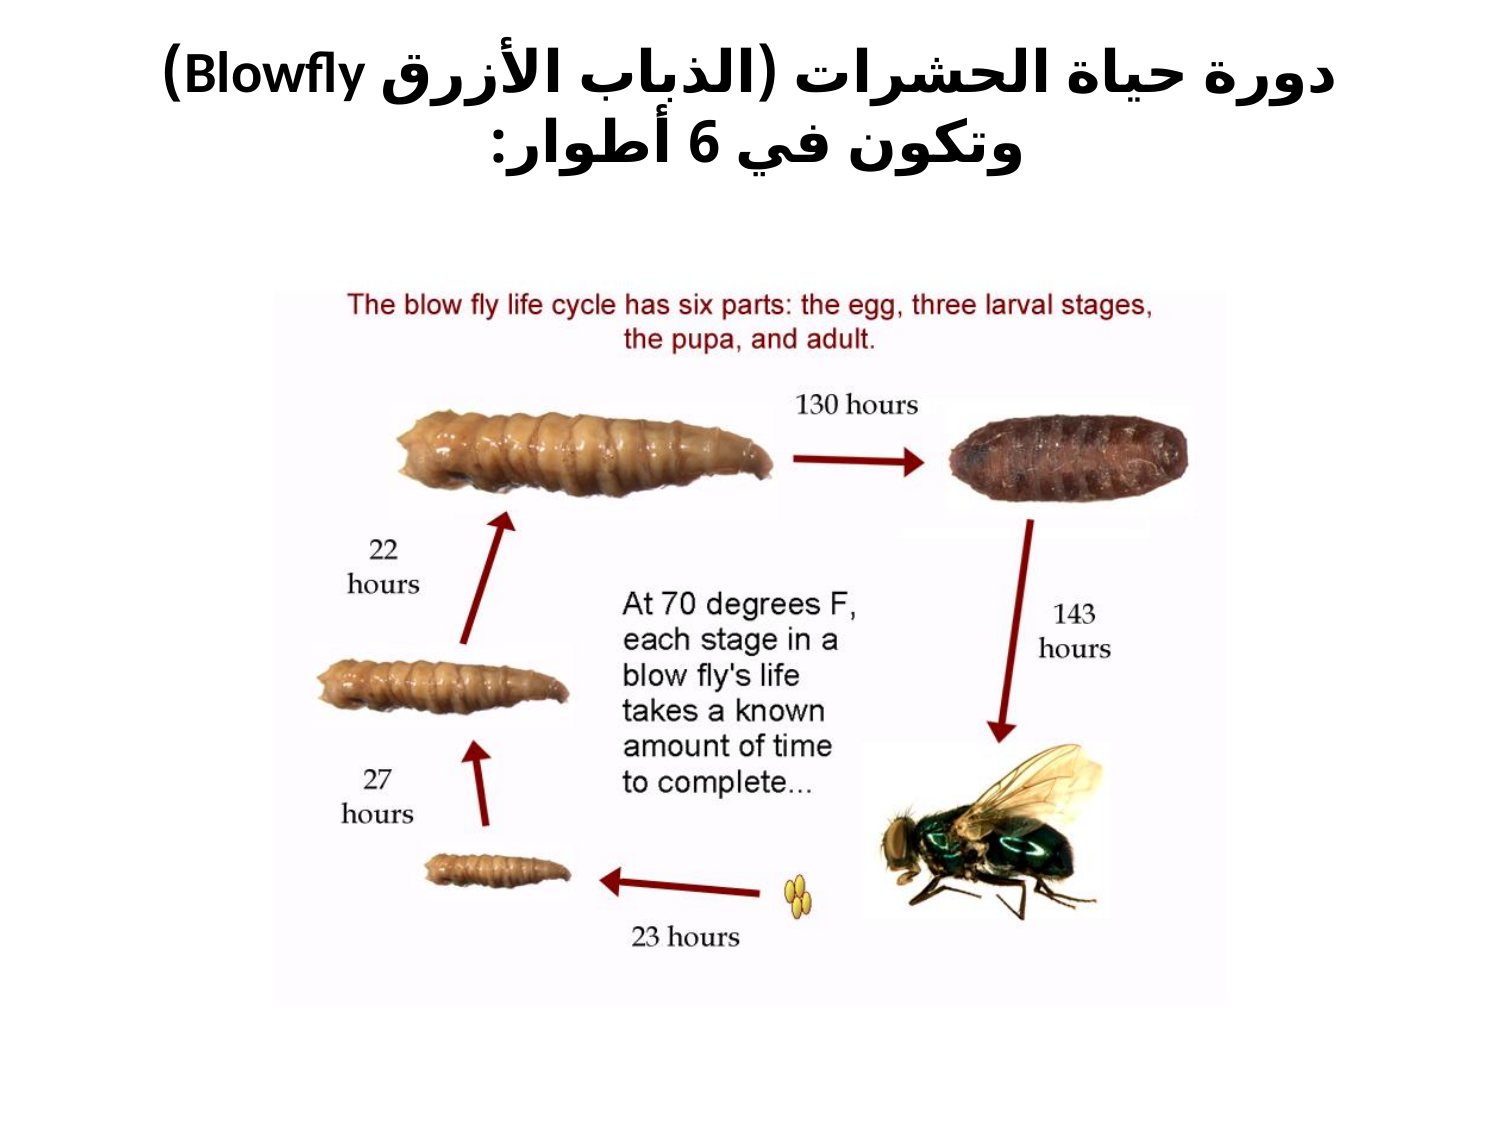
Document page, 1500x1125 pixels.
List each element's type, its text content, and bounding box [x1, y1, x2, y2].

title دورة حياة الحشرات (الذباب الأزرق Blowfly) وتكون في 6 أطوار: [75, 45, 1425, 233]
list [273, 262, 1227, 1006]
